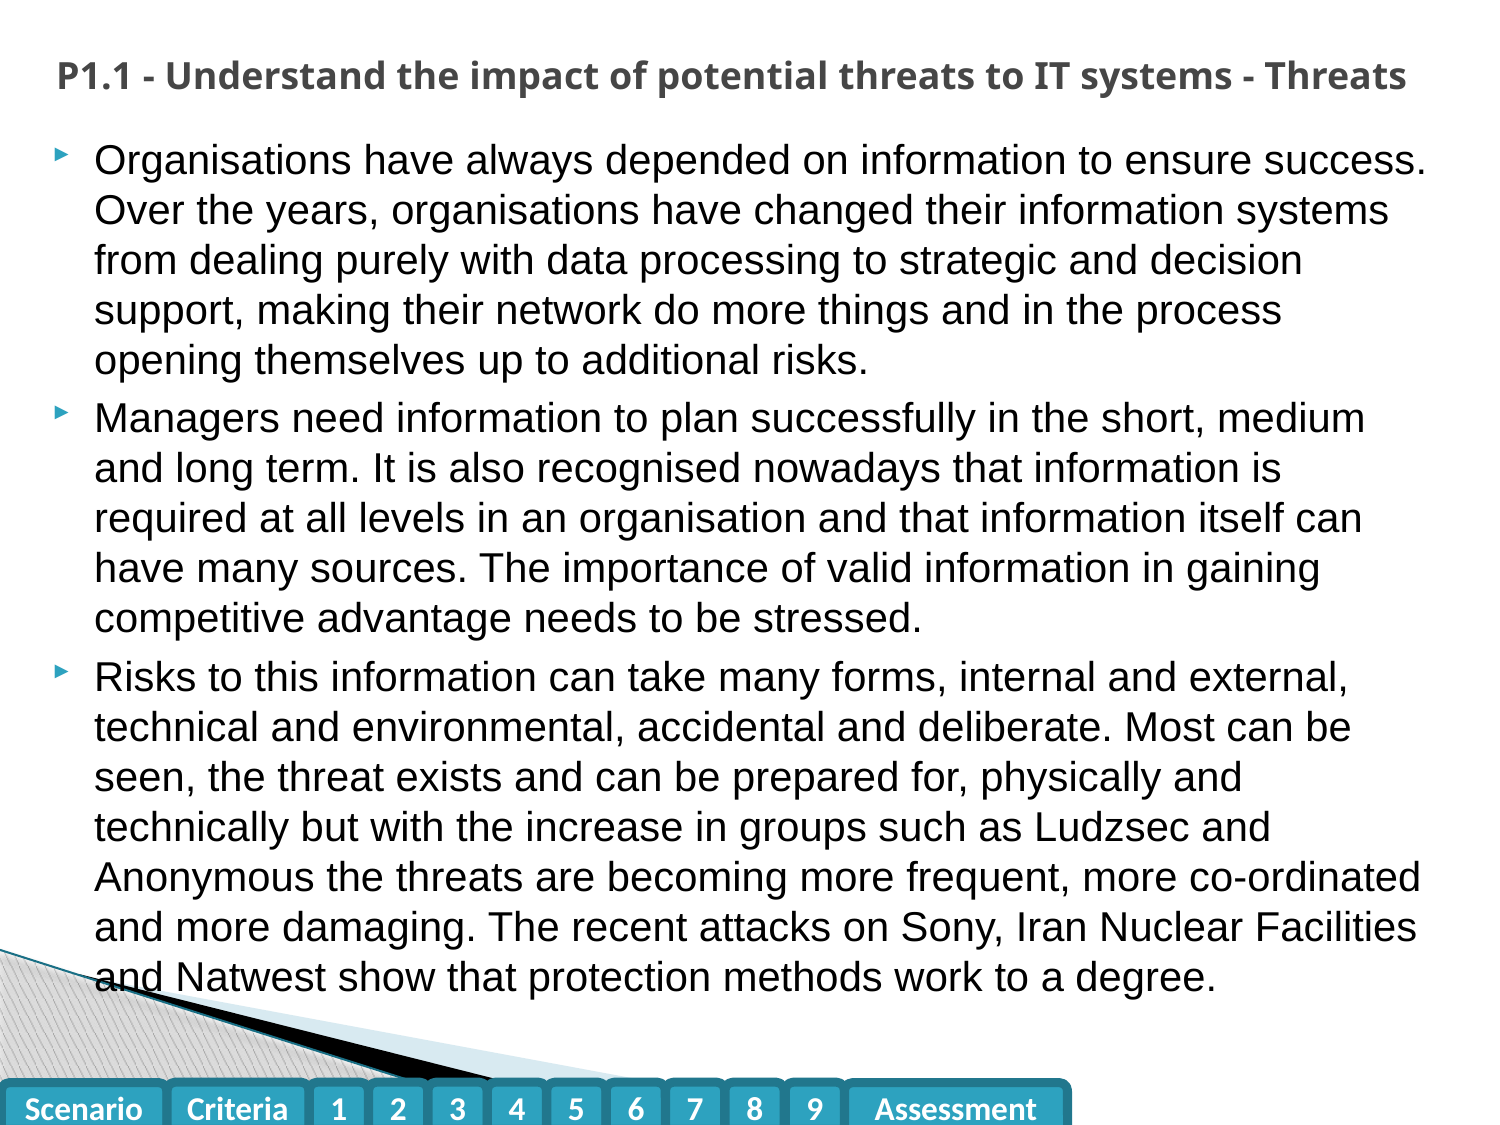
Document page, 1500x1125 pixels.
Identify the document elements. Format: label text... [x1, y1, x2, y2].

list Organisations have always depended on information to ensure success. Over the years, organisations have changed their information systems from dealing purely with data processing to strategic and decision support, making their network do more things and in the process opening themselves up to additional risks. Managers need information to plan successfully in the short, medium and long term. It is also recognised nowadays that information is required at all levels in an organisation and that information itself can have many sources. The importance of valid information in gaining competitive advantage needs to be stressed. Risks to this information can take many forms, internal and external, technical and environmental, accidental and deliberate. Most can be seen, the threat exists and can be prepared for, physically and technically but with the increase in groups such as Ludzsec and Anonymous the threats are becoming more frequent, more co-ordinated and more damaging. The recent attacks on Sony, Iran Nuclear Facilities and Natwest show that protection methods work to a degree. [35, 125, 1454, 1005]
title P1.1 - Understand the impact of potential threats to IT systems - Threats [41, 23, 1471, 126]
